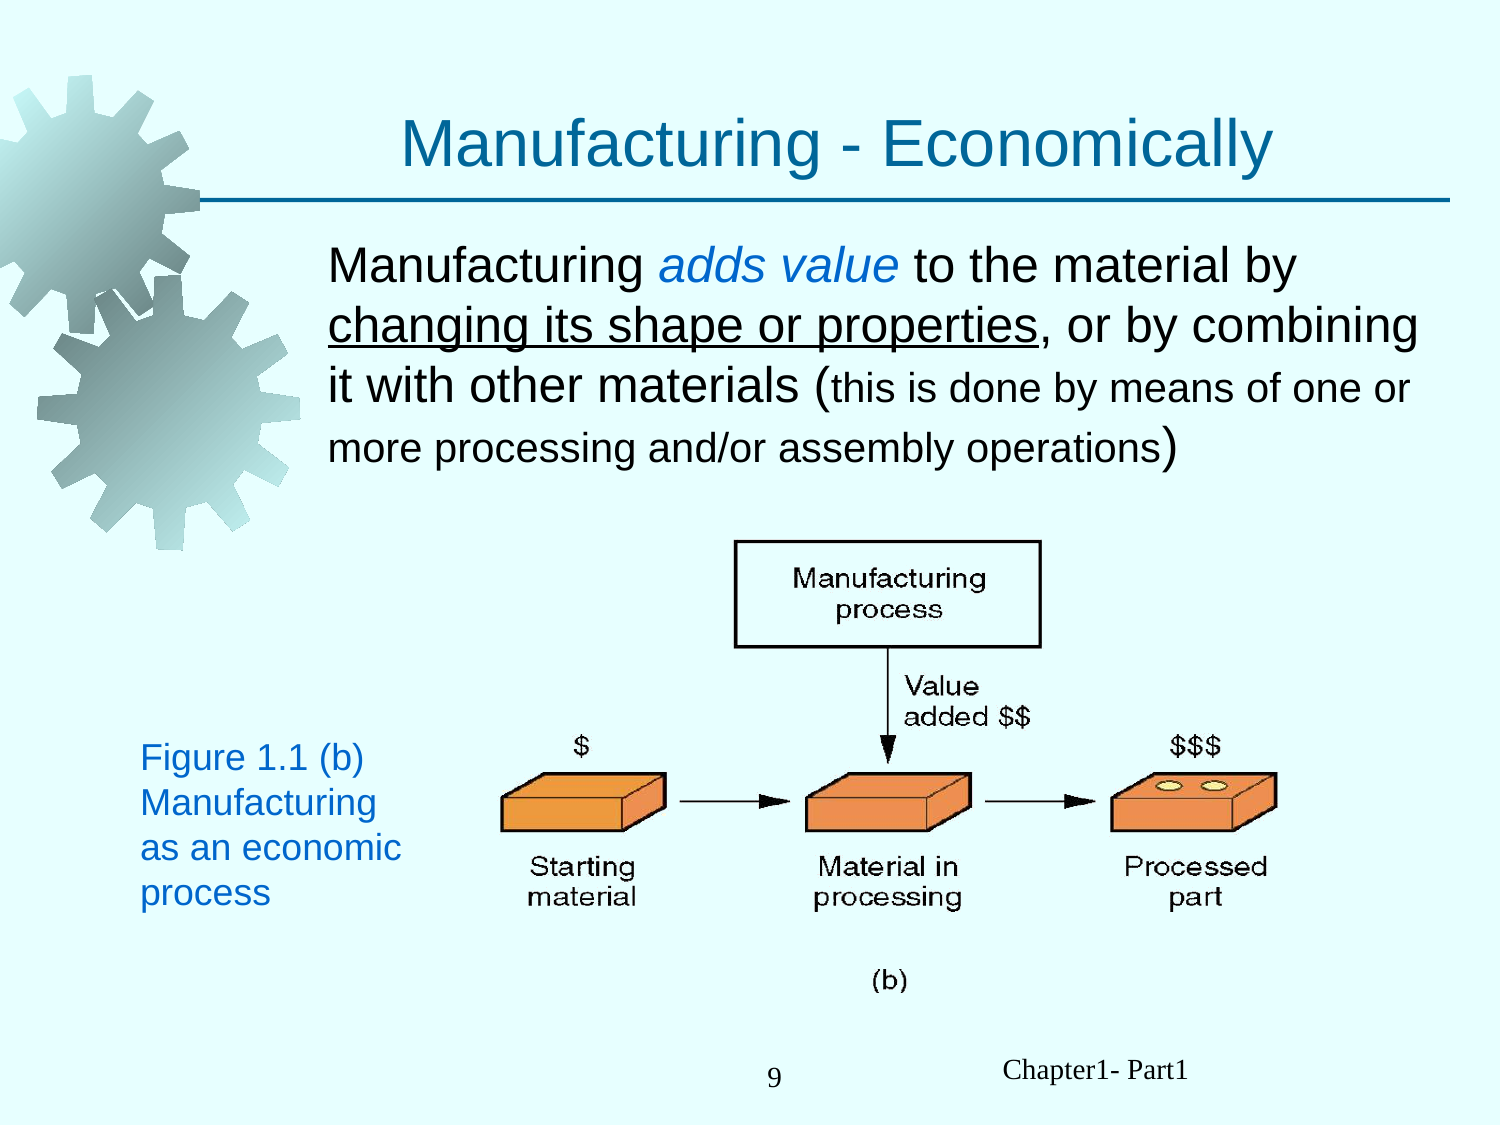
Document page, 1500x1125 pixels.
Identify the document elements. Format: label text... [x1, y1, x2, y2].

list Figure 1.1 (b) Manufacturing as an economic process [124, 724, 476, 1026]
footer Chapter1- Part1 [987, 1042, 1463, 1122]
slide_number 9 [599, 1050, 951, 1125]
list Manufacturing adds value to the material by changing its shape or properties, or by combining it with other materials (this is done by means of one or more processing and/or assembly operations) [312, 224, 1451, 976]
title Manufacturing - Economically [223, 35, 1452, 190]
picture [474, 537, 1301, 993]
